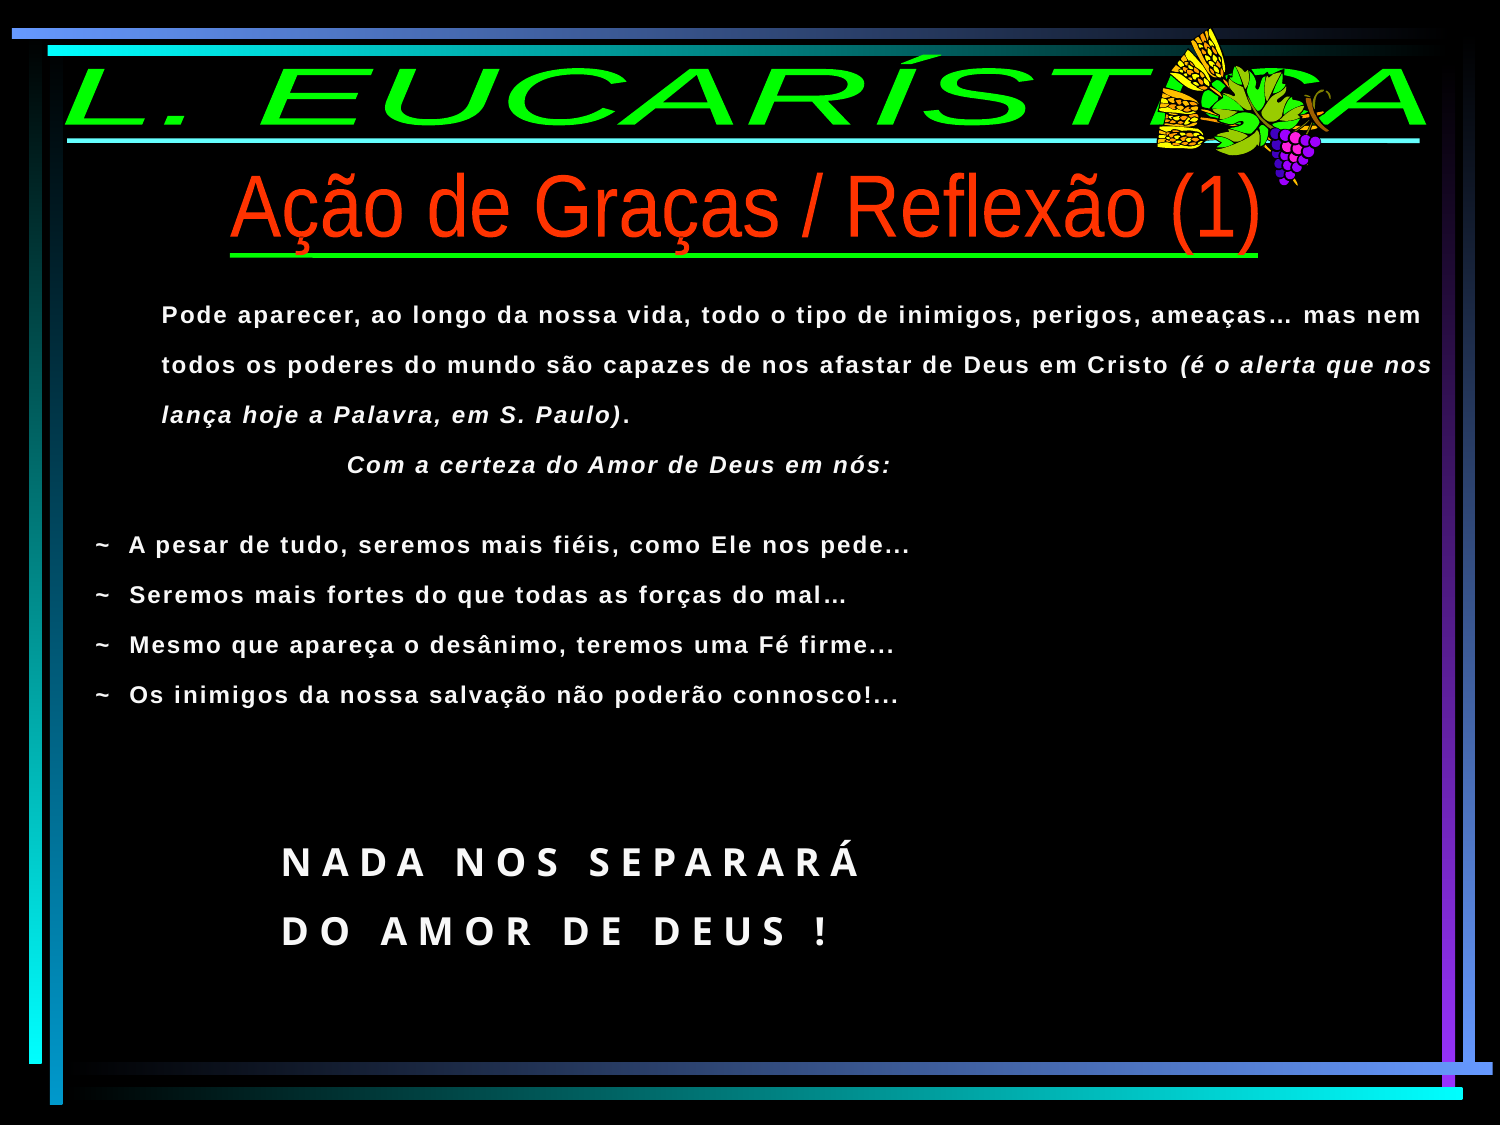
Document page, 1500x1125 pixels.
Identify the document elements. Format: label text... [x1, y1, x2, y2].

picture [1174, 22, 1334, 193]
text_box Nada nos separará Do amor de deus ! [265, 833, 1248, 986]
text_box Pode aparecer, ao longo da nossa vida, todo o tipo de inimigos, perigos, ameaças… mas nem todos os poderes do mundo são capazes de nos afastar de Deus em Cristo (é o alerta que nos lança hoje a Palavra, em S. Paulo). Com a certeza do Amor de Deus em nós: ~ A pesar de tudo, seremos mais fiéis, como Ele nos pede... ~ Seremos mais fortes do que todas as forças do mal… ~ Mesmo que apareça o desânimo, teremos uma Fé firme... ~ Os inimigos da nossa salvação não poderão connosco!... [71, 287, 1459, 732]
